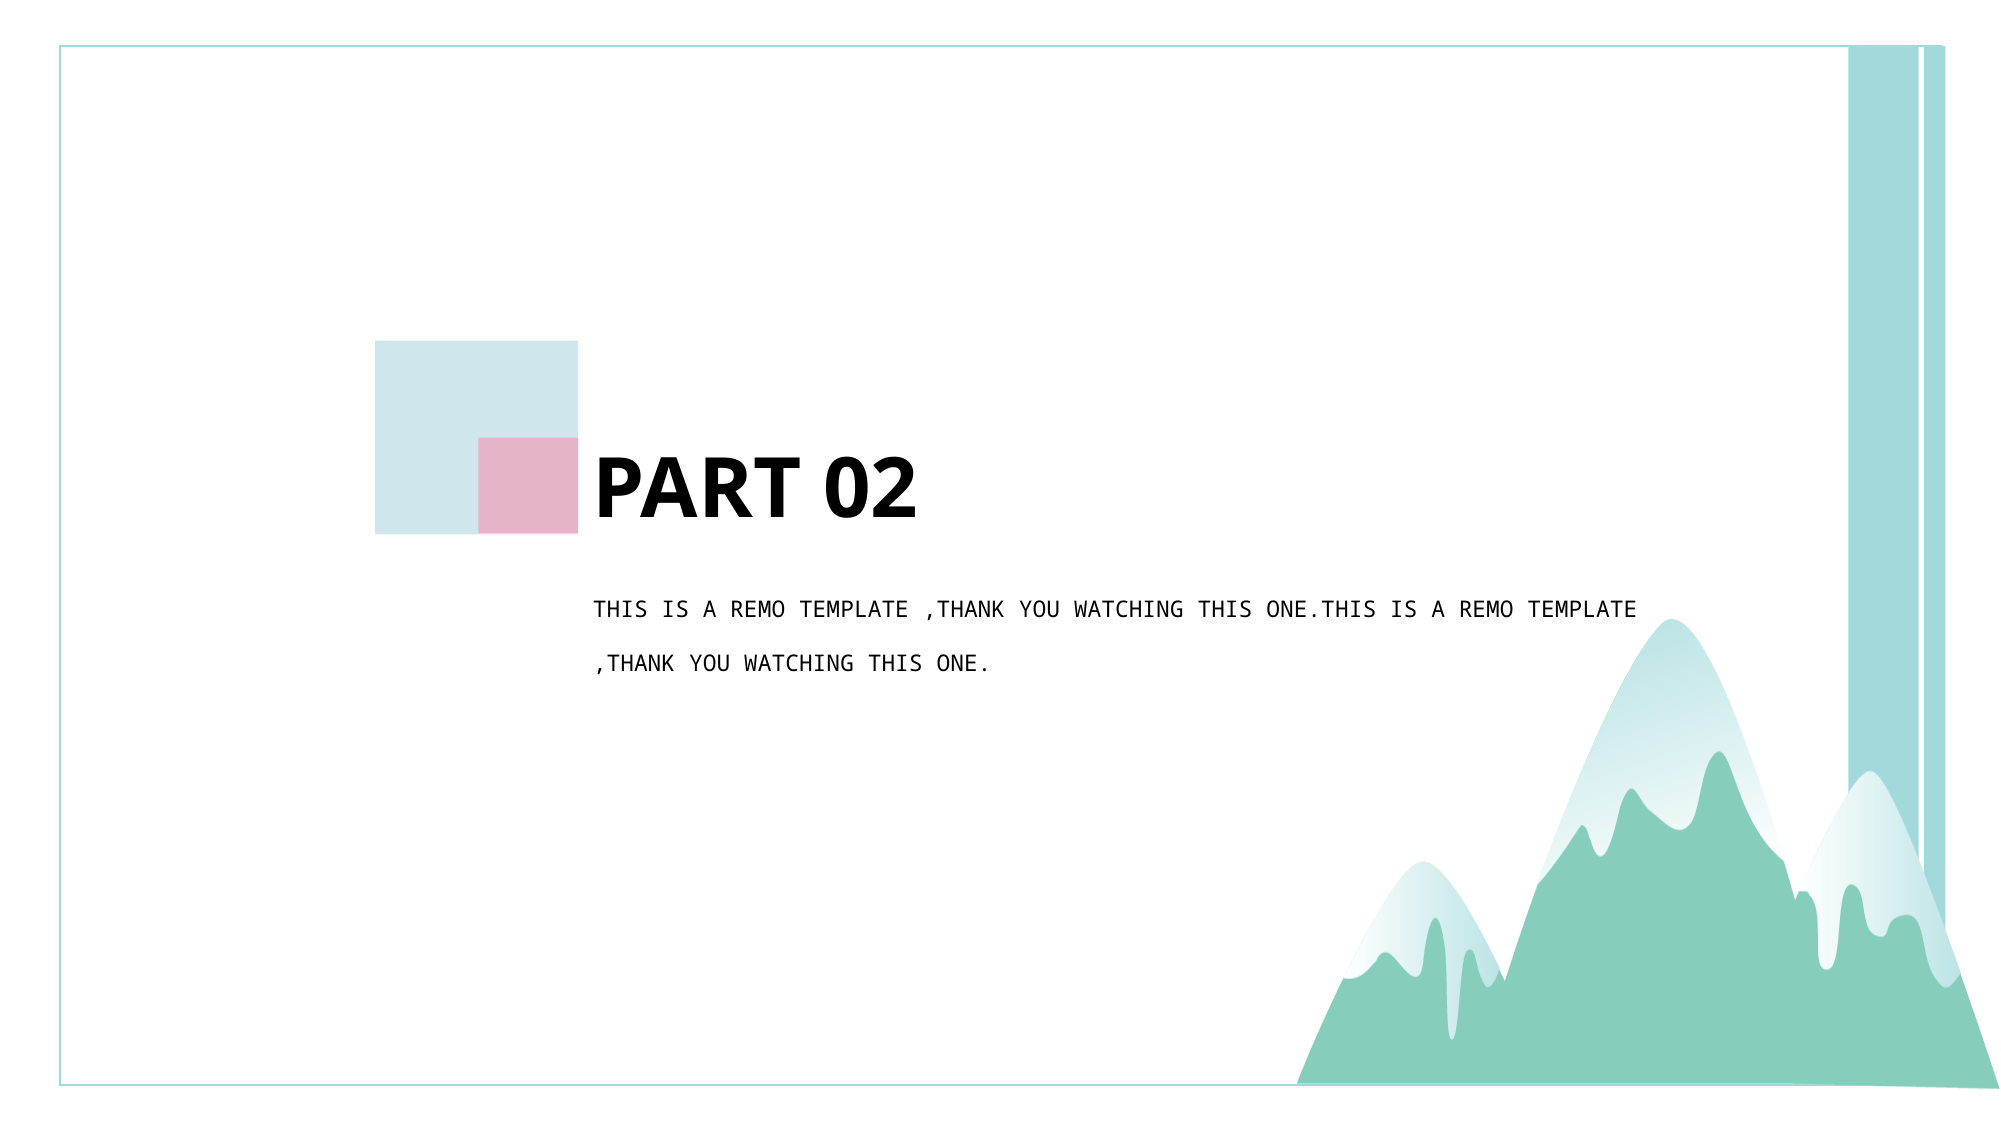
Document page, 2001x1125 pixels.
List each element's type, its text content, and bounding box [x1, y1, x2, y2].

text_box [1942, 45, 1946, 565]
text_box PART 02 [578, 427, 1148, 542]
text_box [477, 437, 579, 534]
text_box THIS IS A REMO TEMPLATE ,THANK YOU WATCHING THIS ONE.THIS IS A REMO TEMPLATE ,THANK YOU WATCHING THIS ONE. [578, 559, 1665, 754]
text_box [374, 340, 579, 535]
text_box [59, 45, 1942, 1086]
picture [1146, 565, 2000, 1125]
